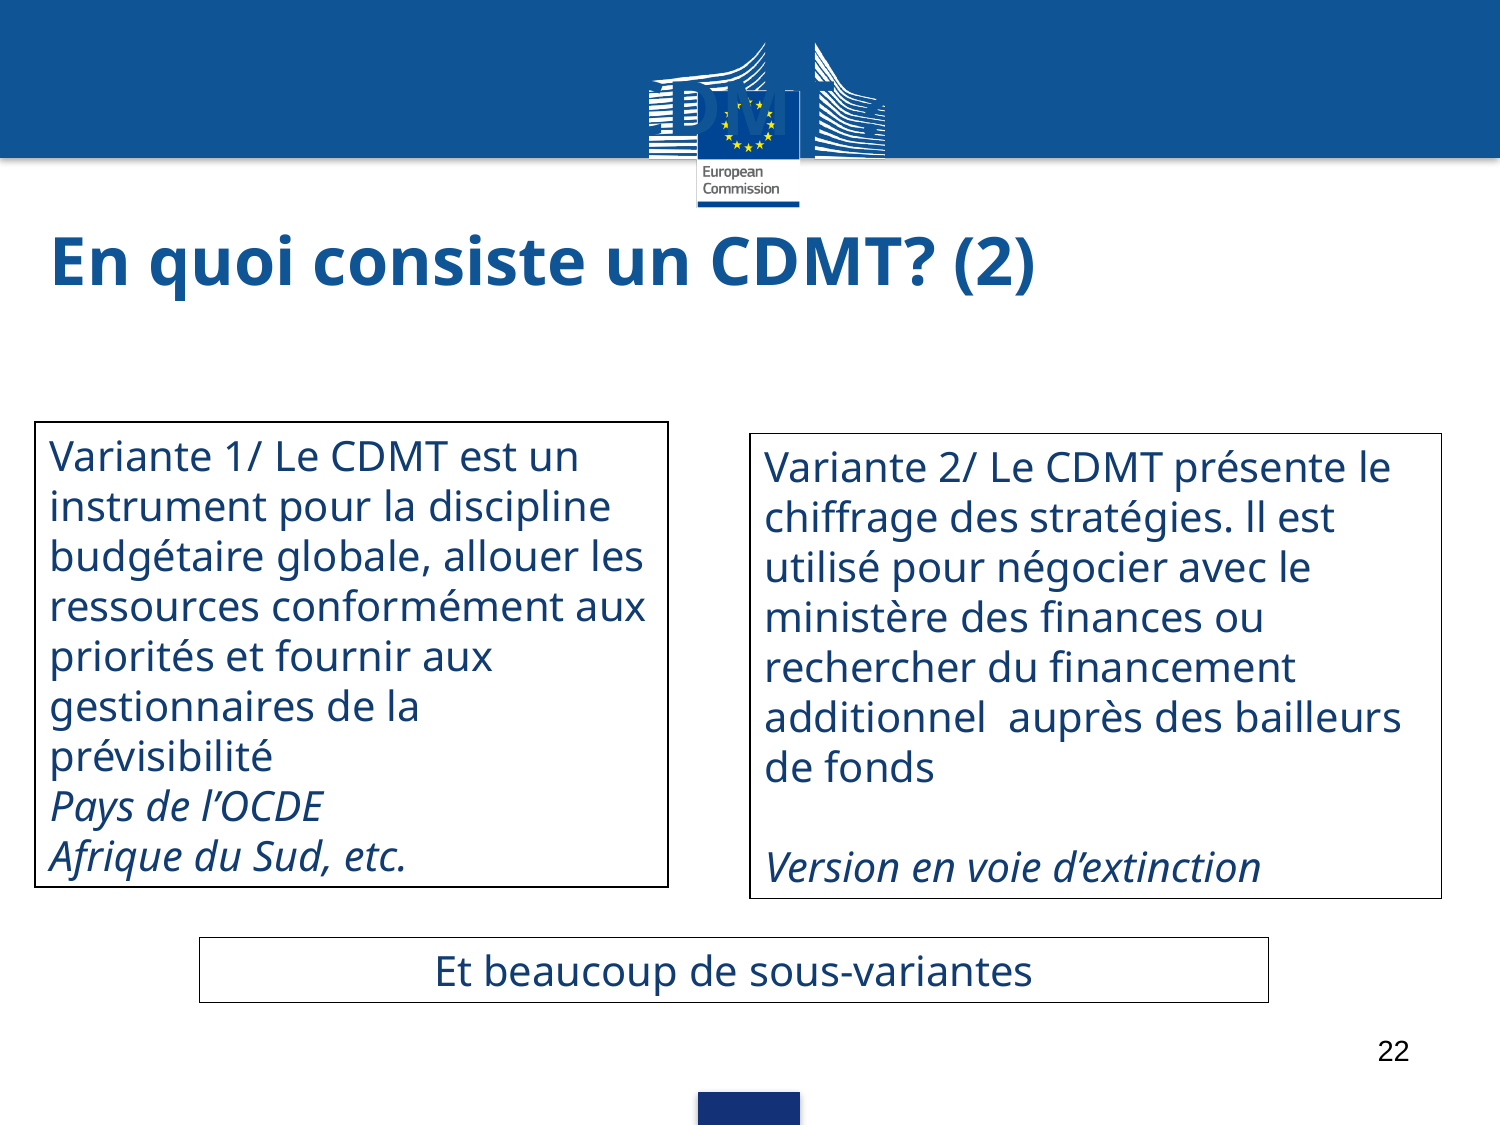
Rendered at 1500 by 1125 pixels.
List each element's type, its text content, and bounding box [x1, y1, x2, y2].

text_box Variante 2/ Le CDMT présente le chiffrage des stratégies. ll est utilisé pour négocier avec le ministère des finances ou rechercher du financement additionnel auprès des bailleurs de fonds Version en voie d’extinction [749, 433, 1442, 899]
slide_number 22 [1074, 1024, 1426, 1103]
text_box Variante 1/ Le CDMT est un instrument pour la discipline budgétaire globale, allouer les ressources conformément aux priorités et fournir aux gestionnaires de la prévisibilité Pays de l’OCDE Afrique du Sud, etc. [35, 421, 668, 887]
text_box Et beaucoup de sous-variantes [199, 937, 1269, 1003]
text_box En quoi consiste un CDMT? (2) [35, 210, 1266, 386]
title Qu’est qu’un CDMT ? [61, 0, 1500, 215]
